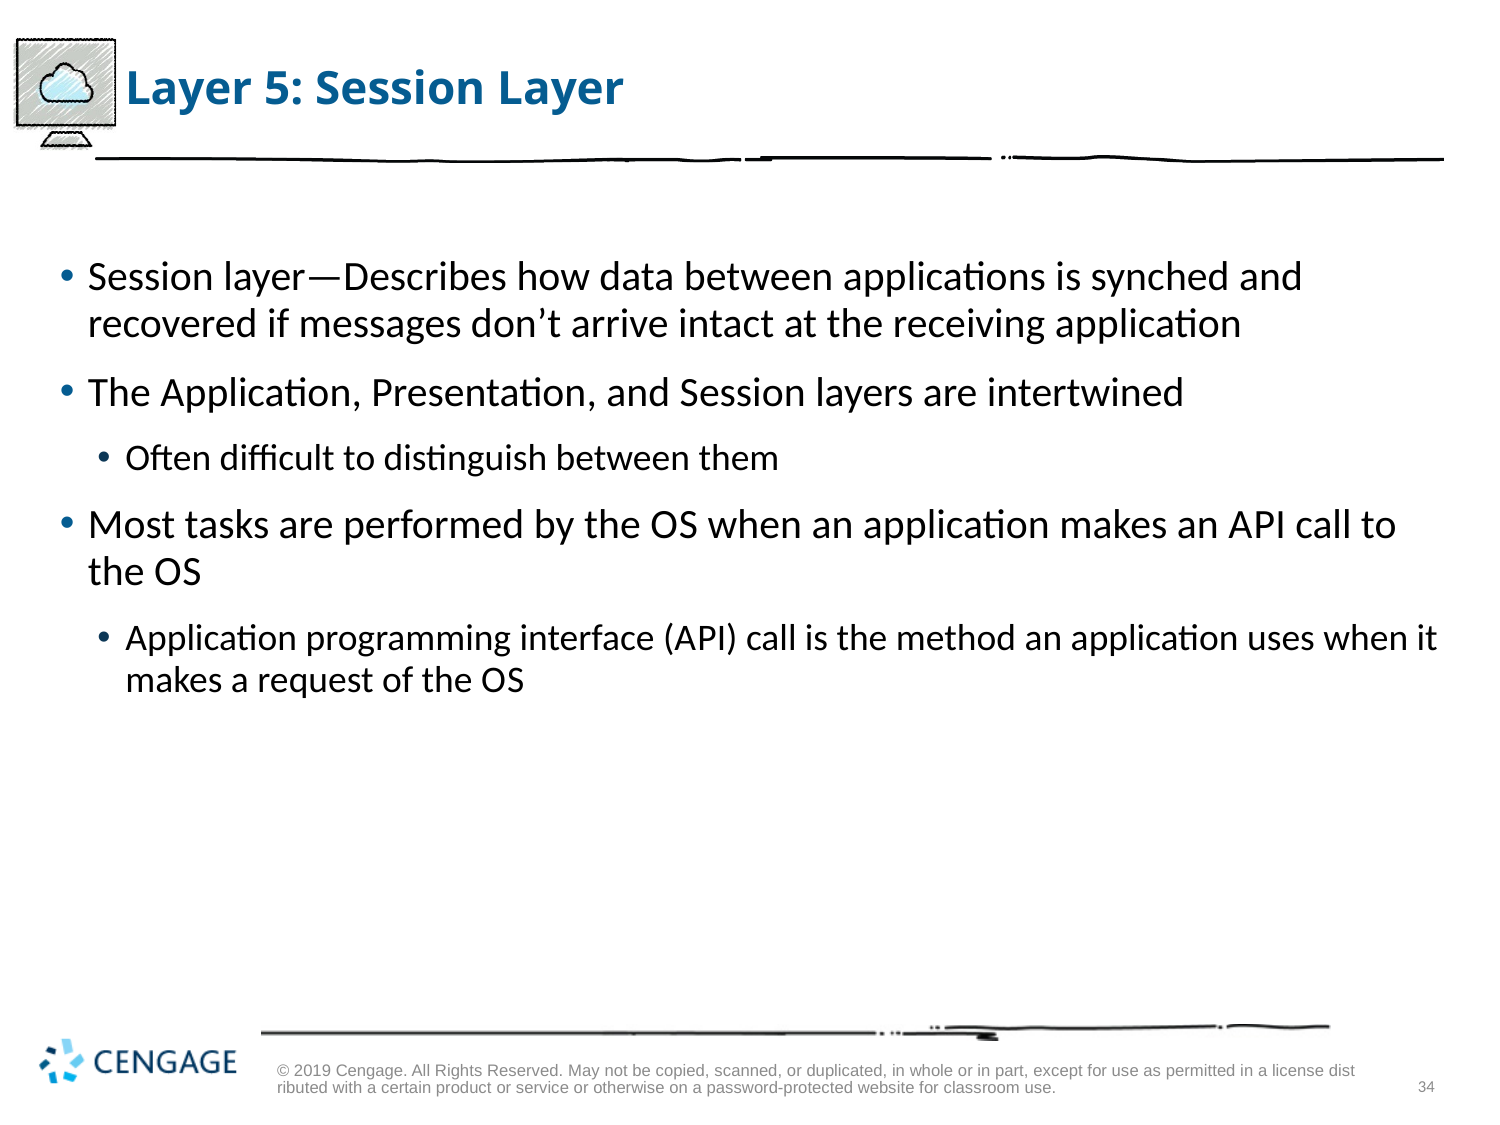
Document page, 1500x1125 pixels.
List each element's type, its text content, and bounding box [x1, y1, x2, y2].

picture [95, 155, 1444, 163]
title Layer 5: Session Layer [125, 66, 1442, 116]
footer © 2019 Cengage. All Rights Reserved. May not be copied, scanned, or duplicated, in whole or in part, except for use as permitted in a license distributed with a certain product or service or otherwise on a password-protected website for classroom use. [262, 1050, 1375, 1091]
list Session layer—Describes how data between applications is synched and recovered if messages don’t arrive intact at the receiving application The Application, Presentation, and Session layers are intertwined Often difficult to distinguish between them Most tasks are performed by the O S when an application makes an A P I call to the O S Application programming interface (A P I) call is the method an application uses when it makes a request of the O S [59, 252, 1441, 706]
picture [19, 1025, 249, 1096]
picture [261, 1024, 1331, 1041]
picture [13, 36, 117, 151]
